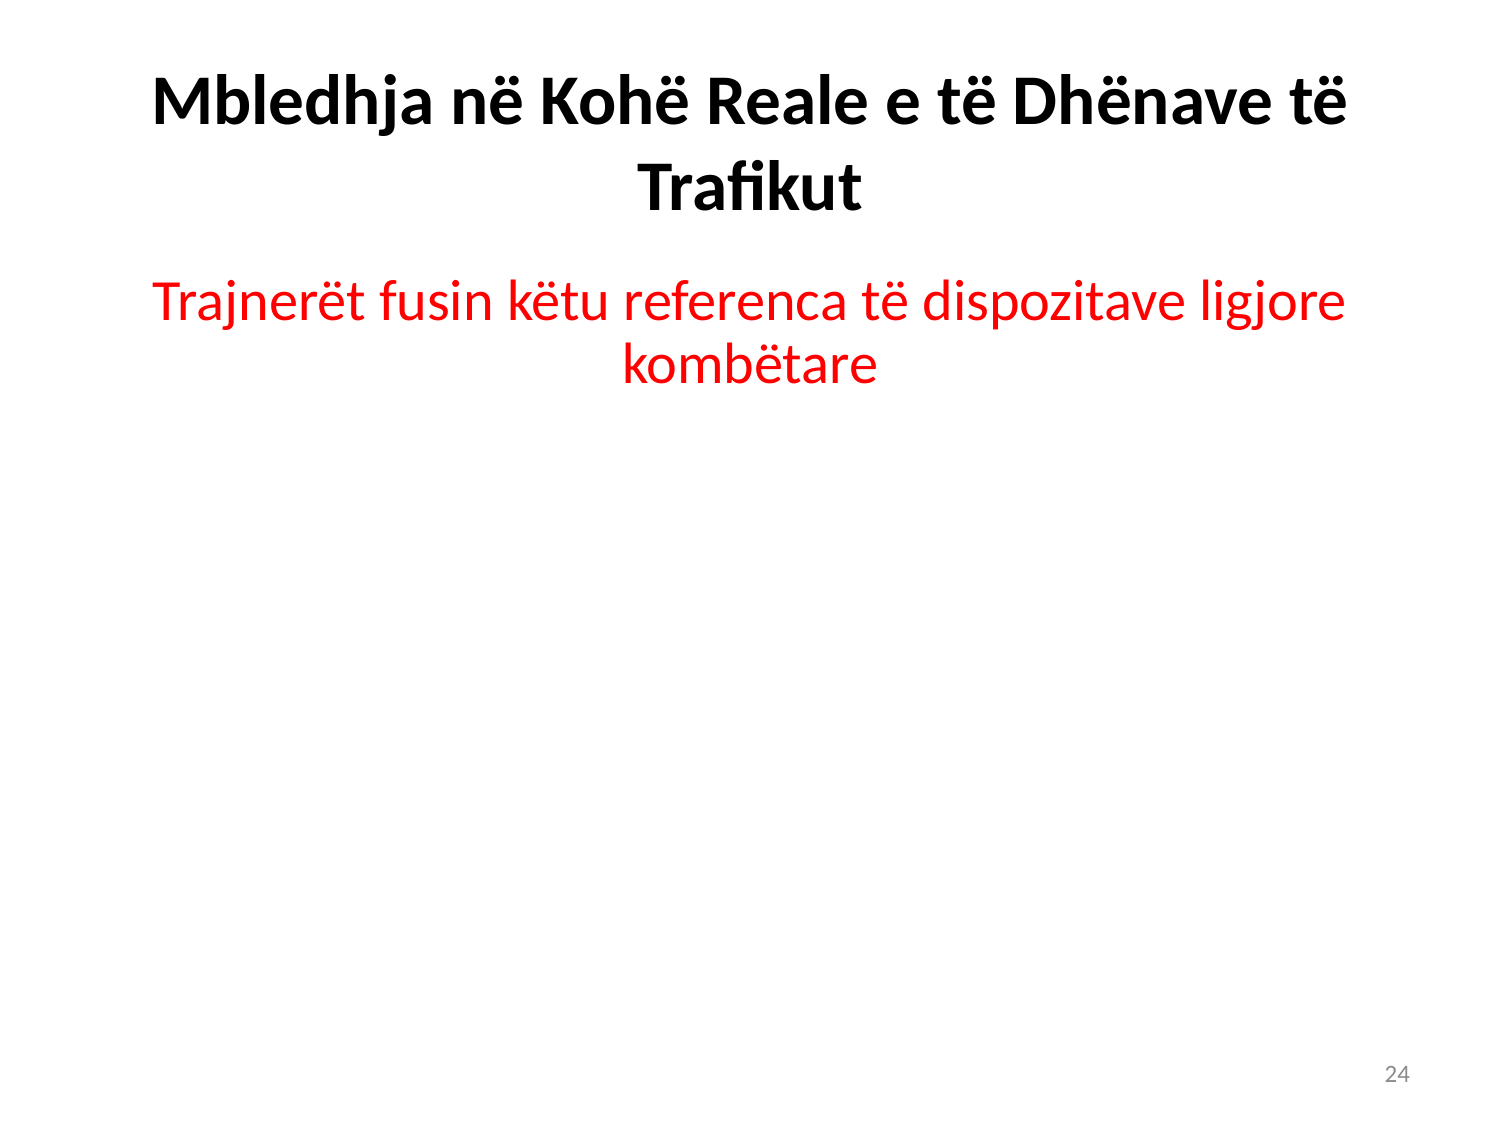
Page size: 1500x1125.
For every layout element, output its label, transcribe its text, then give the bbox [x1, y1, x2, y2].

list Trajnerët fusin këtu referenca të dispozitave ligjore kombëtare [75, 262, 1425, 1005]
slide_number 24 [1074, 1042, 1425, 1103]
title Mbledhja në Kohë Reale e të Dhënave të Trafikut [75, 45, 1425, 233]
